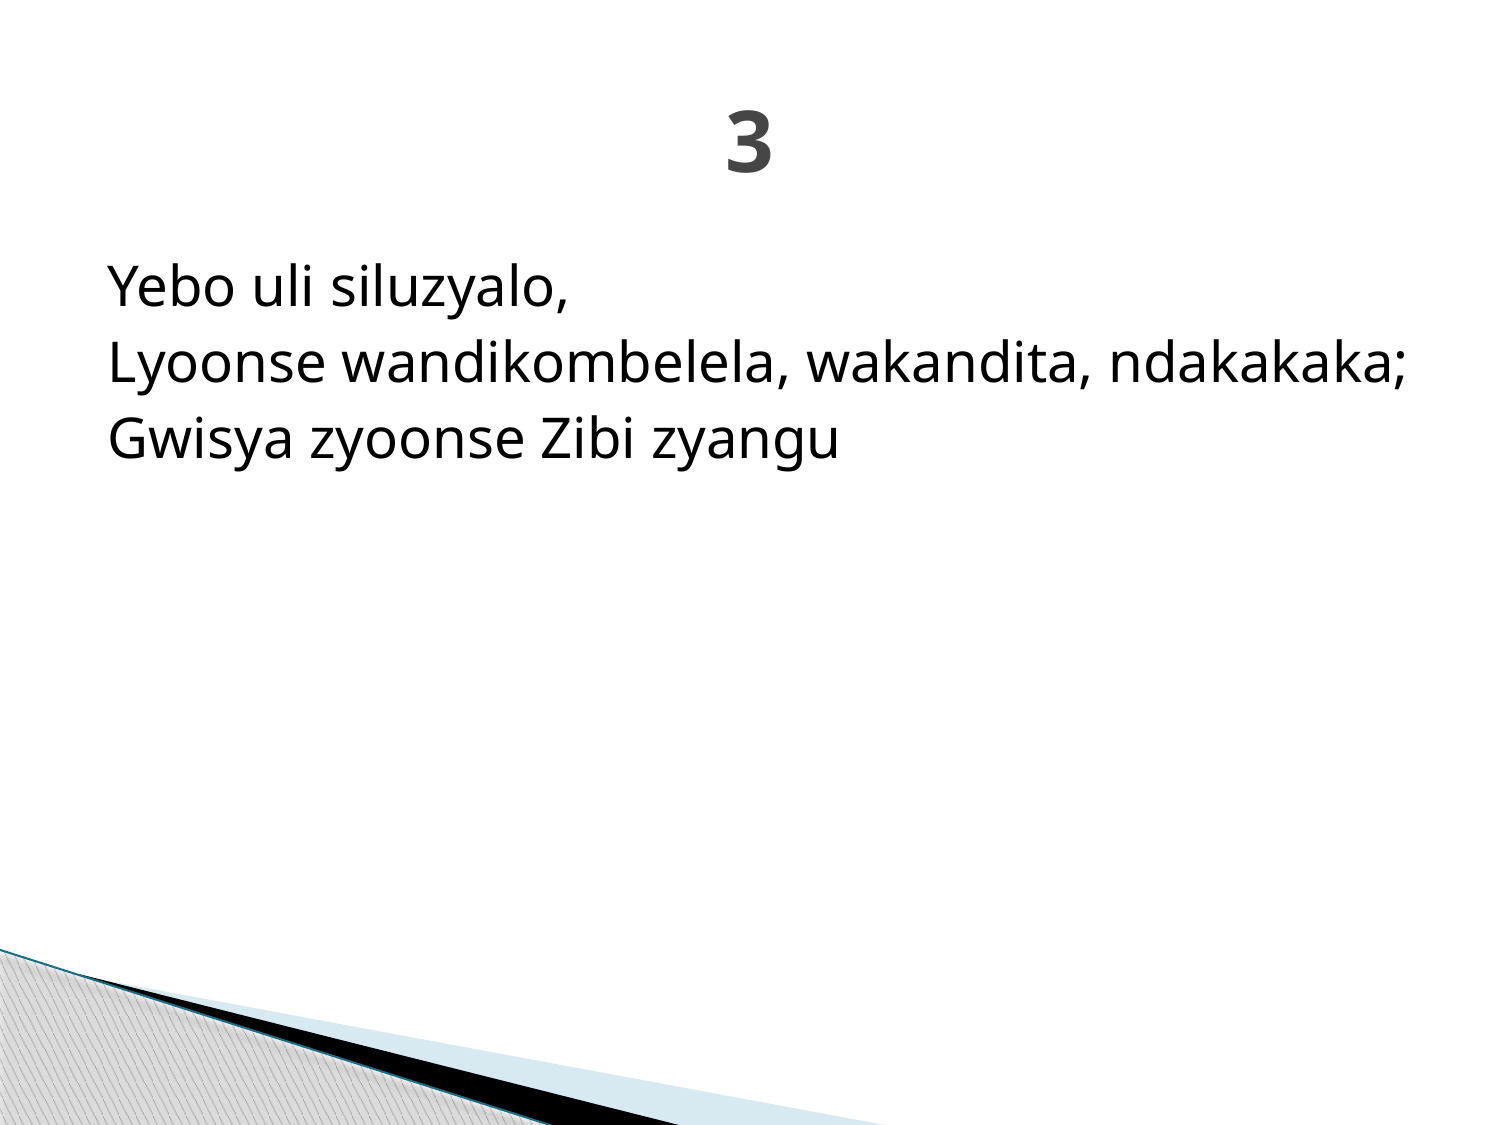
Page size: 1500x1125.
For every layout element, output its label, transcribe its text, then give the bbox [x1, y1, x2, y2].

title 3 [75, 45, 1425, 233]
list Yebo uli siluzyalo, Lyoonse wandikombelela, wakandita, ndakakaka; Gwisya zyoonse Zibi zyangu [75, 243, 1425, 986]
